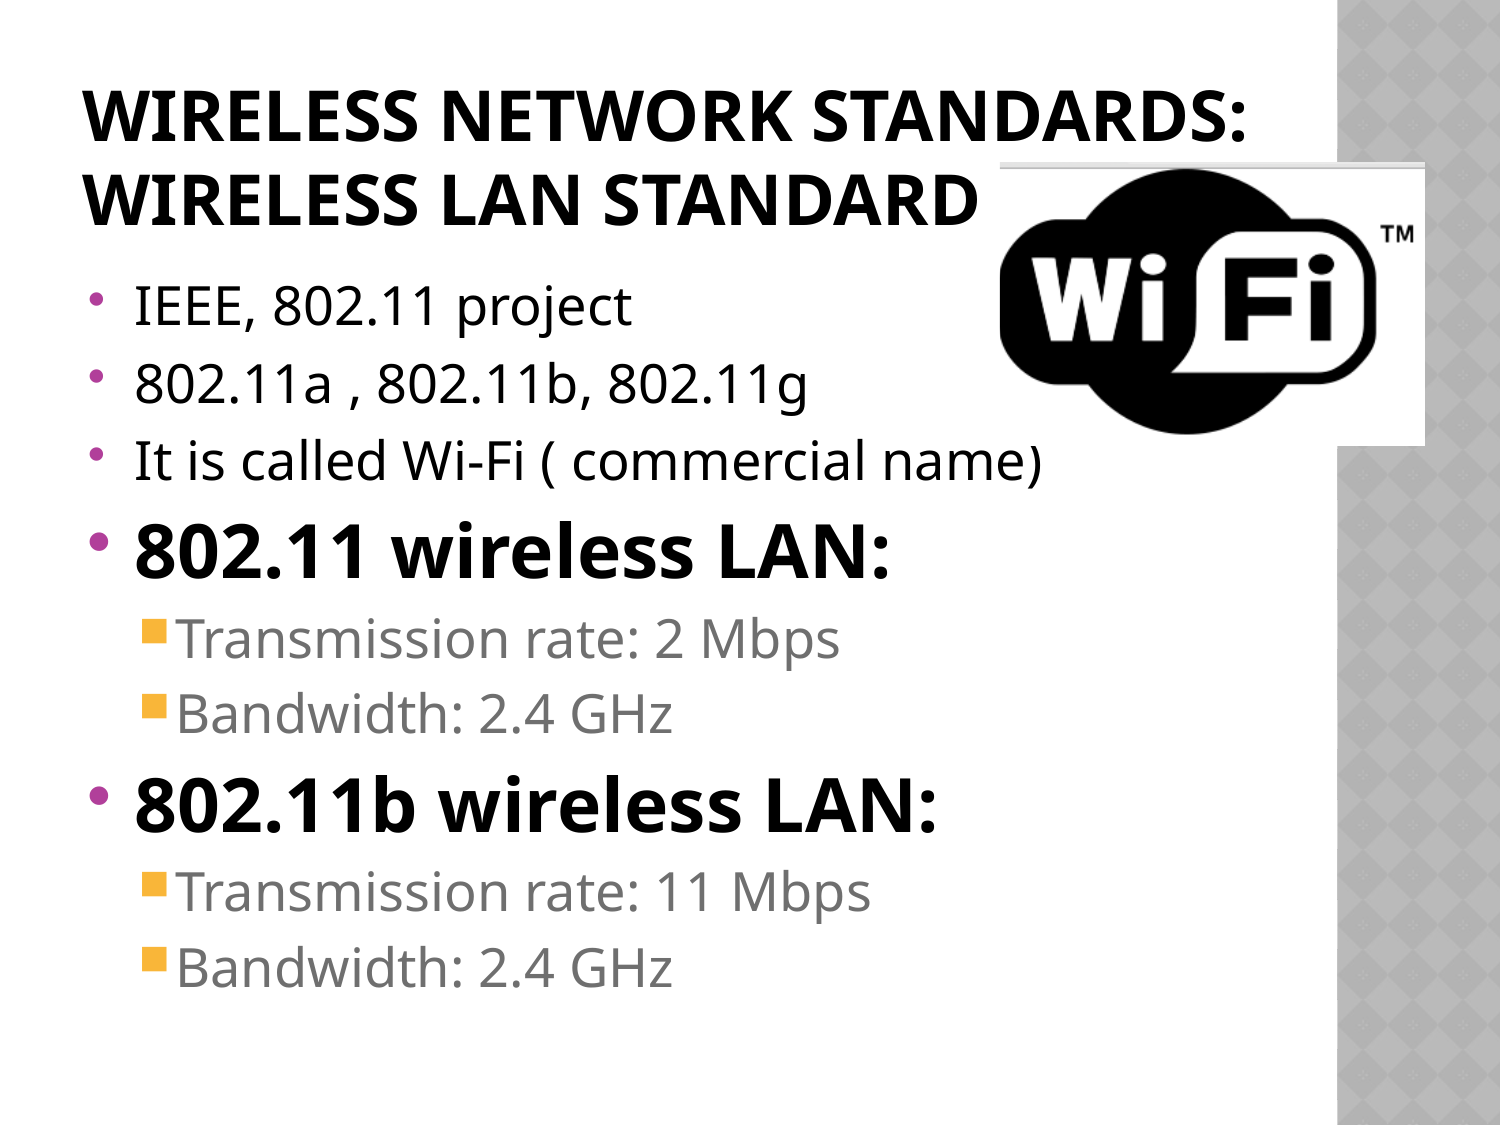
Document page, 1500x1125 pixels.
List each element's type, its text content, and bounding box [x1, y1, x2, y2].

list IEEE, 802.11 project 802.11a , 802.11b, 802.11g It is called Wi-Fi ( commercial name) 802.11 wireless LAN: Transmission rate: 2 Mbps Bandwidth: 2.4 GHz 802.11b wireless LAN: Transmission rate: 11 Mbps Bandwidth: 2.4 GHz [75, 264, 1263, 1059]
title wireless network standards: wireless LAN standard [75, 52, 1263, 240]
picture [999, 162, 1426, 447]
